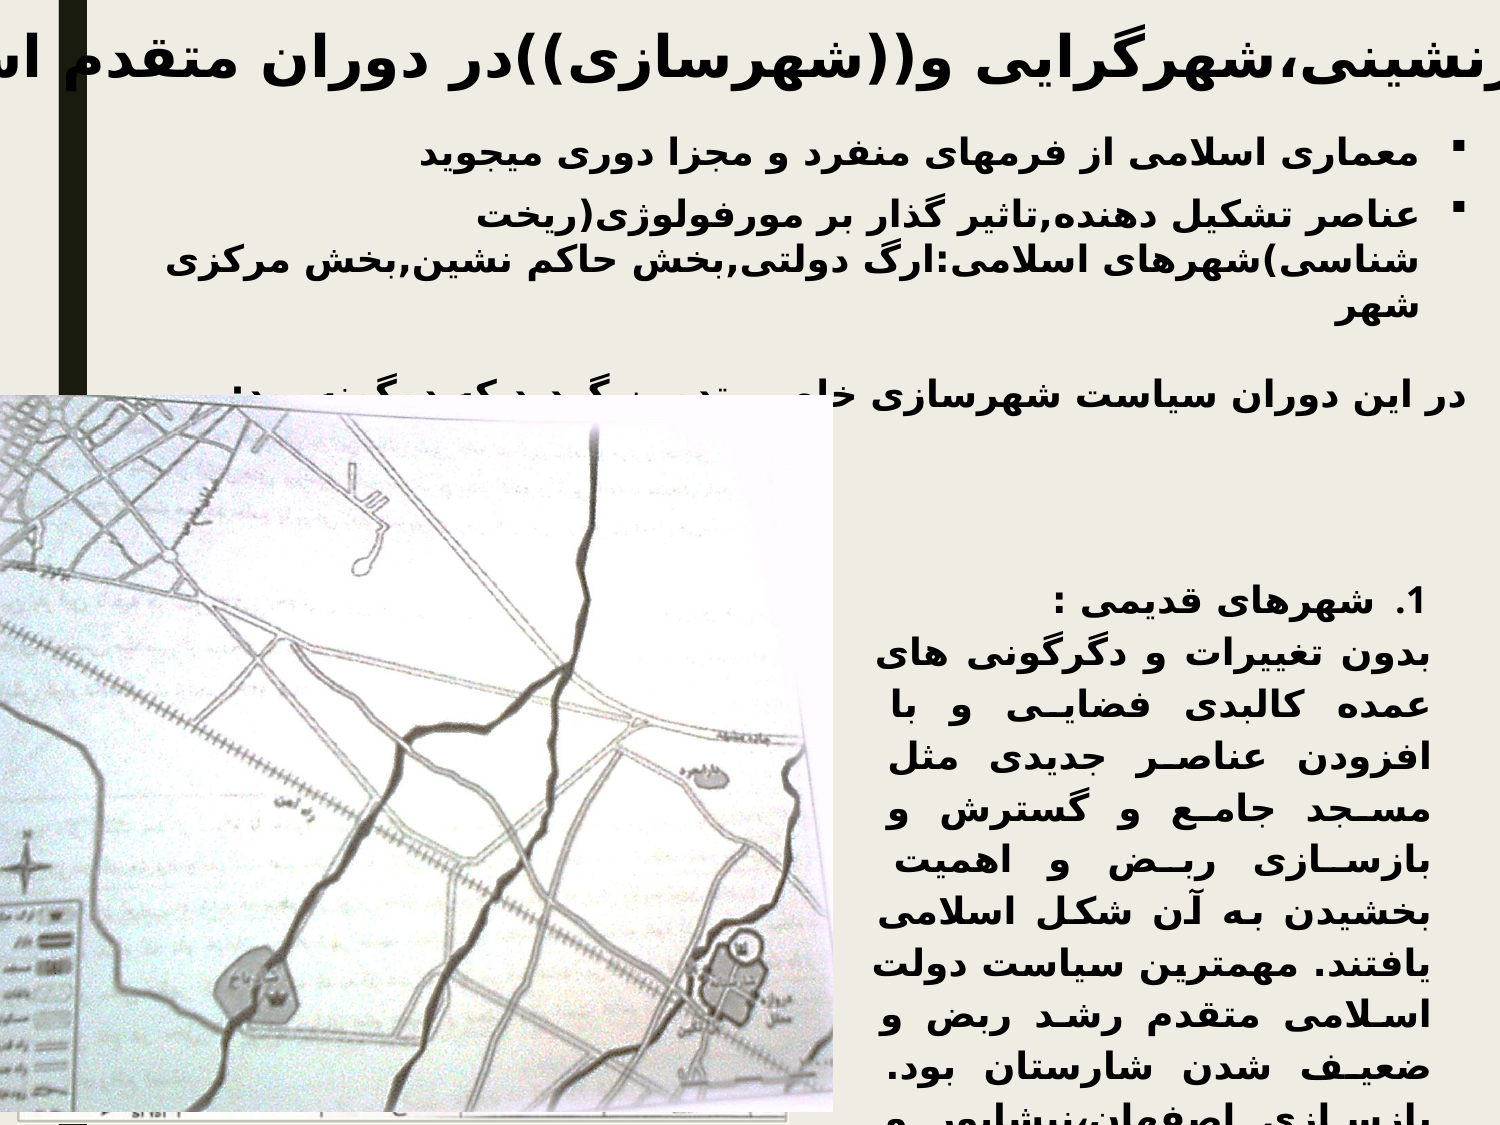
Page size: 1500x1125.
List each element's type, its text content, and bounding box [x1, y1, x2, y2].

text_box معماری اسلامی از فرمهای منفرد و مجزا دوری میجوید عناصر تشکیل دهنده,تاثیر گذار بر مورفولوژی(ریخت شناسی)شهرهای اسلامی:ارگ دولتی,بخش حاکم نشین,بخش مرکزی شهر در این دوران سیاست شهرسازی خاصی تدوین گردید که دوگونه بود: [17, 120, 1483, 422]
text_box شهرهای قدیمی : بدون تغییرات و دگرگونی های عمده کالبدی فضایی و با افزودن عناصر جدیدی مثل مسجد جامع و گسترش و بازسازی ربض و اهمیت بخشیدن به آن شکل اسلامی یافتند. مهمترین سیاست دولت اسلامی متقدم رشد ربض و ضعیف شدن شارستان بود. بازسازی اصفهان،نیشابور و ری از این سیاست برخوردار شدند. حبیبی، 1392، ص50 [856, 562, 1447, 1125]
picture [0, 395, 833, 1124]
text_box شهرنشینی،شهرگرایی و((شهرسازی))در دوران متقدم اسلامی [0, 11, 1500, 97]
